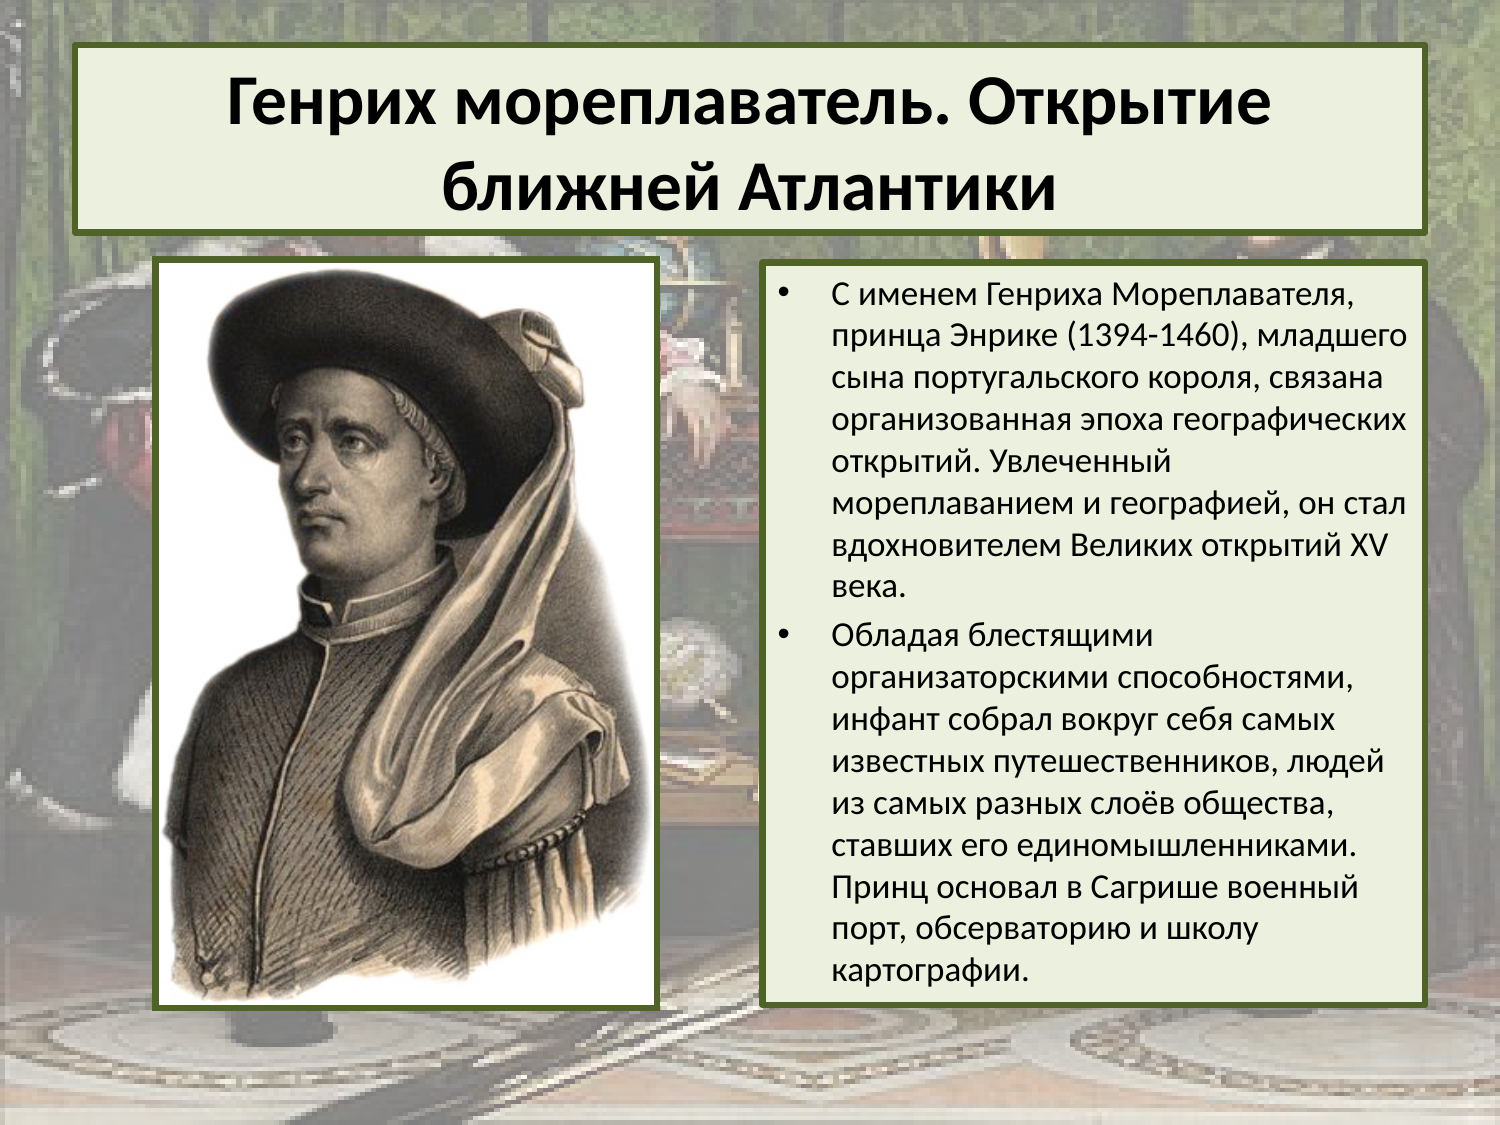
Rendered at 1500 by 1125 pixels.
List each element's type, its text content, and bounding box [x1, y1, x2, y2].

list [158, 262, 654, 1006]
title Генрих мореплаватель. Открытие ближней Атлантики [75, 45, 1425, 233]
list С именем Генриха Мореплавателя, принца Энрике (1394-1460), младшего сына португальского короля, связана организованная эпоха географических открытий. Увлеченный мореплаванием и географией, он стал вдохновителем Великих открытий XV века. Обладая блестящими организаторскими способностями, инфант собрал вокруг себя самых известных путешественников, людей из самых разных слоёв общества, ставших его единомышленниками. Принц основал в Сагрише военный порт, обсерваторию и школу картографии. [762, 262, 1425, 1005]
